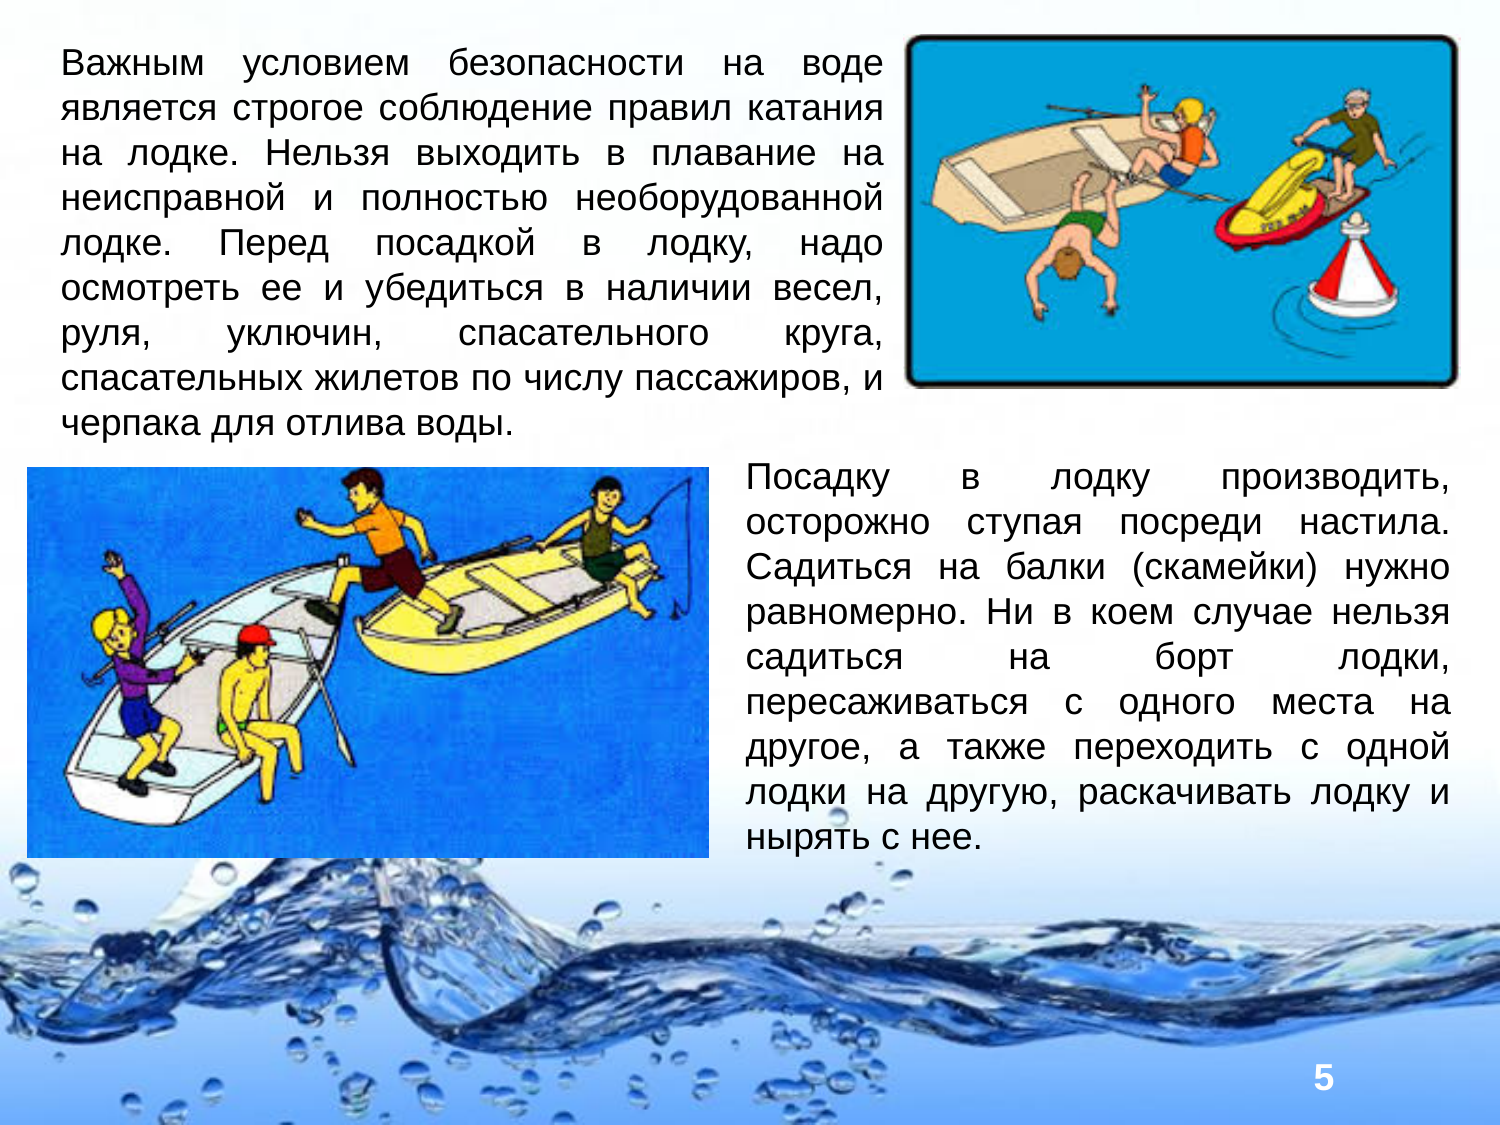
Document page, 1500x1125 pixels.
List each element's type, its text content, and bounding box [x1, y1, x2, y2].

picture [0, 0, 1500, 1125]
title Посадку в лодку производить, осторожно ступая посреди настила. Садиться на балки (скамейки) нужно равномерно. Ни в коем случае нельзя садиться на борт лодки, пересаживаться с одного места на другое, а также переходить с одной лодки на другую, раскачивать лодку и нырять с нее. [737, 443, 1460, 882]
slide_number 5 [1305, 1045, 1345, 1104]
text_box Важным условием безопасности на воде является строгое соблюдение правил катания на лодке. Нельзя выходить в плавание на неисправной и полностью необорудованной лодке. Перед посадкой в лодку, надо осмотреть ее и убедиться в наличии весел, руля, уключин, спасательного круга, спасательных жилетов по числу пассажиров, и черпака для отлива воды. [53, 30, 892, 451]
